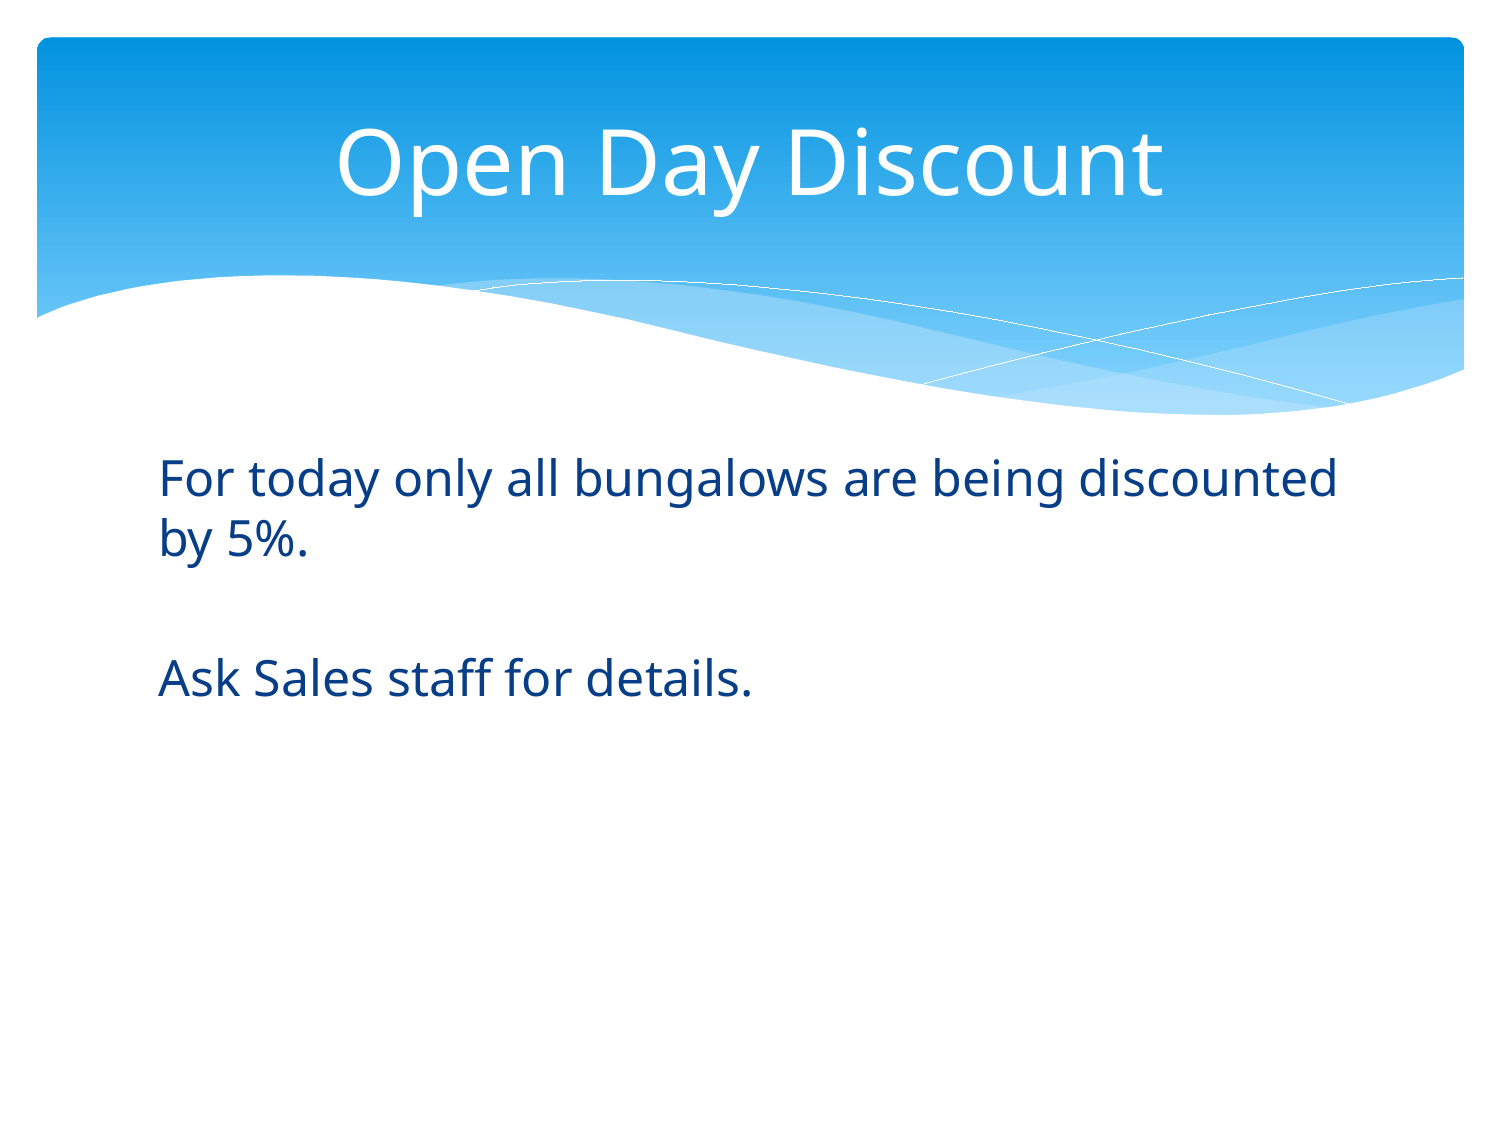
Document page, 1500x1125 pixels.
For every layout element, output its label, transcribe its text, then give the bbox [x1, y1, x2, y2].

title Open Day Discount [75, 55, 1425, 261]
list For today only all bungalows are being discounted by 5%. Ask Sales staff for details. [143, 438, 1359, 1005]
